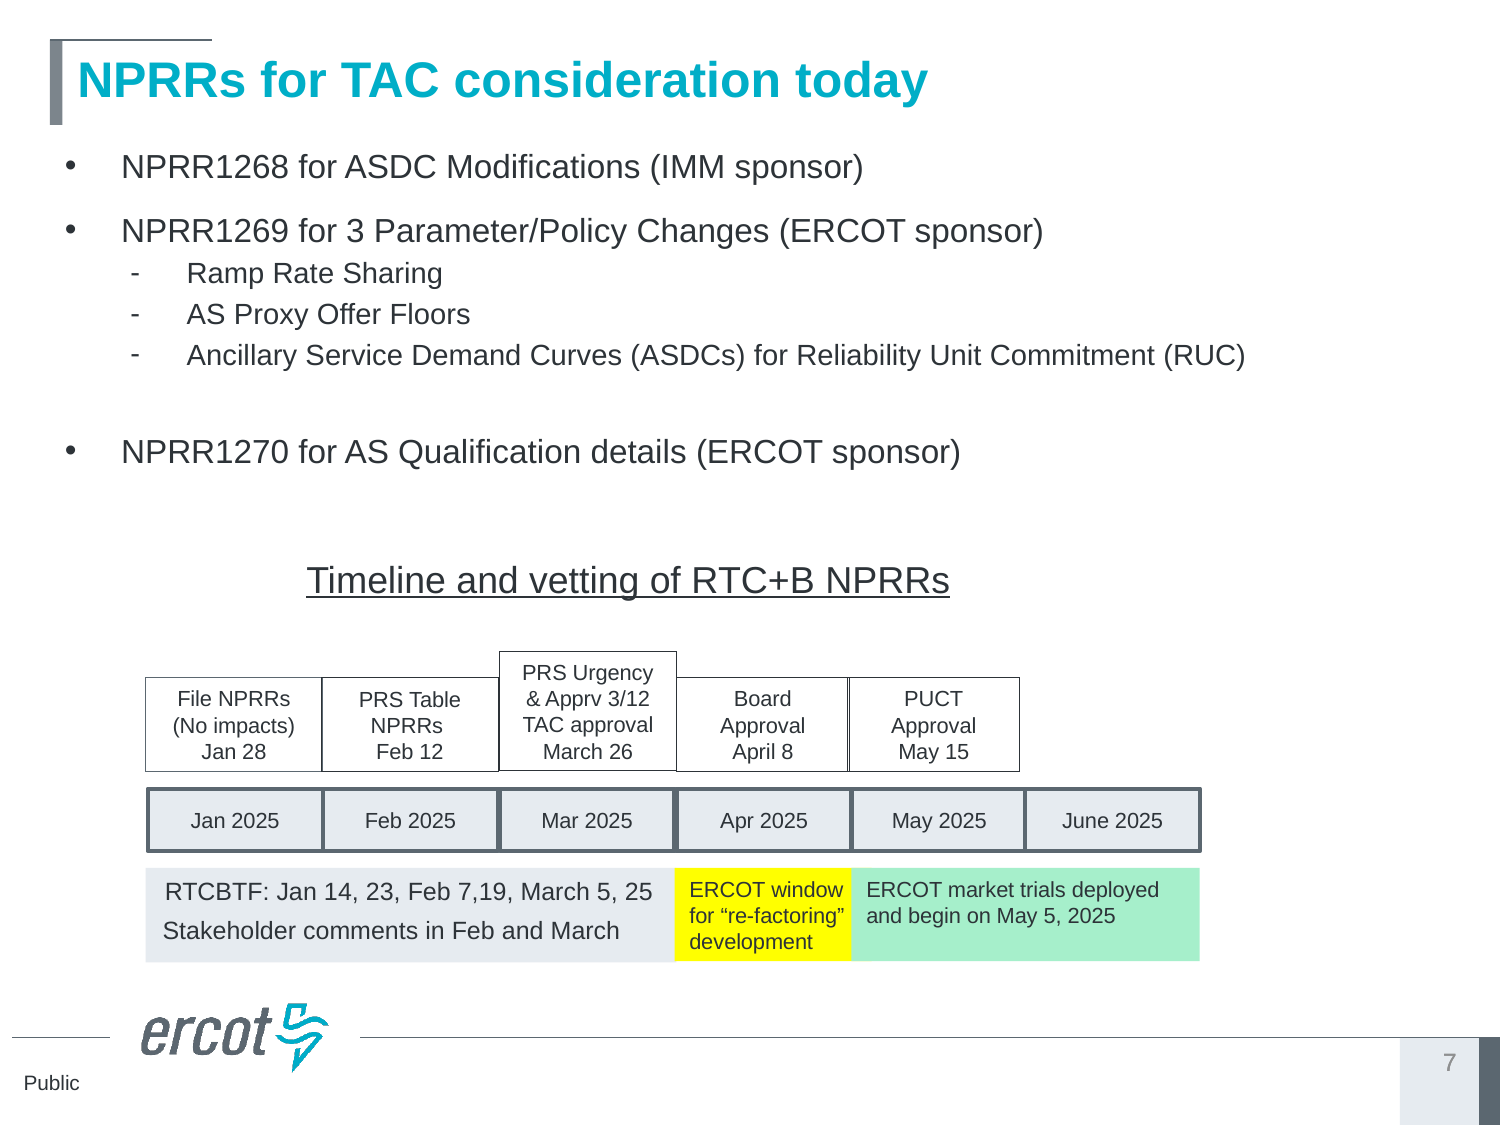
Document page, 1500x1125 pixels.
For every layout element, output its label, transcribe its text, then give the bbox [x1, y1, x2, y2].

text_box Stakeholder comments in Feb and March [147, 907, 650, 952]
text_box PRS Urgency & Apprv 3/12 TAC approval March 26 [499, 651, 677, 771]
text_box Feb 2025 [321, 787, 498, 853]
text_box Apr 2025 [674, 787, 850, 853]
picture [137, 999, 332, 1075]
text_box PRS Table NPRRs Feb 12 [321, 677, 499, 772]
text_box ERCOT window for “re-factoring” development [674, 867, 851, 962]
text_box Jan 2025 [146, 787, 321, 853]
text_box File NPRRs (No impacts) Jan 28 [145, 677, 321, 772]
title NPRRs for TAC consideration today [62, 39, 1450, 134]
text_box PUCT Approval May 15 [847, 677, 1020, 772]
text_box June 2025 [1023, 787, 1202, 853]
text_box Board Approval April 8 [676, 677, 847, 772]
text_box May 2025 [850, 787, 1023, 853]
text_box ERCOT market trials deployed and begin on May 5, 2025 [851, 867, 1200, 962]
text_box RTCBTF: Jan 14, 23, Feb 7,19, March 5, 25 [149, 867, 674, 913]
list NPRR1268 for ASDC Modifications (IMM sponsor) NPRR1269 for 3 Parameter/Policy Changes (ERCOT sponsor) Ramp Rate Sharing AS Proxy Offer Floors Ancillary Service Demand Curves (ASDCs) for Reliability Unit Commitment (RUC) NPRR1270 for AS Qualification details (ERCOT sponsor) Timeline and vetting of RTC+B NPRRs [50, 137, 1450, 556]
text_box Mar 2025 [498, 787, 674, 853]
text_box [143, 866, 678, 965]
slide_number 7 [1400, 1037, 1500, 1087]
